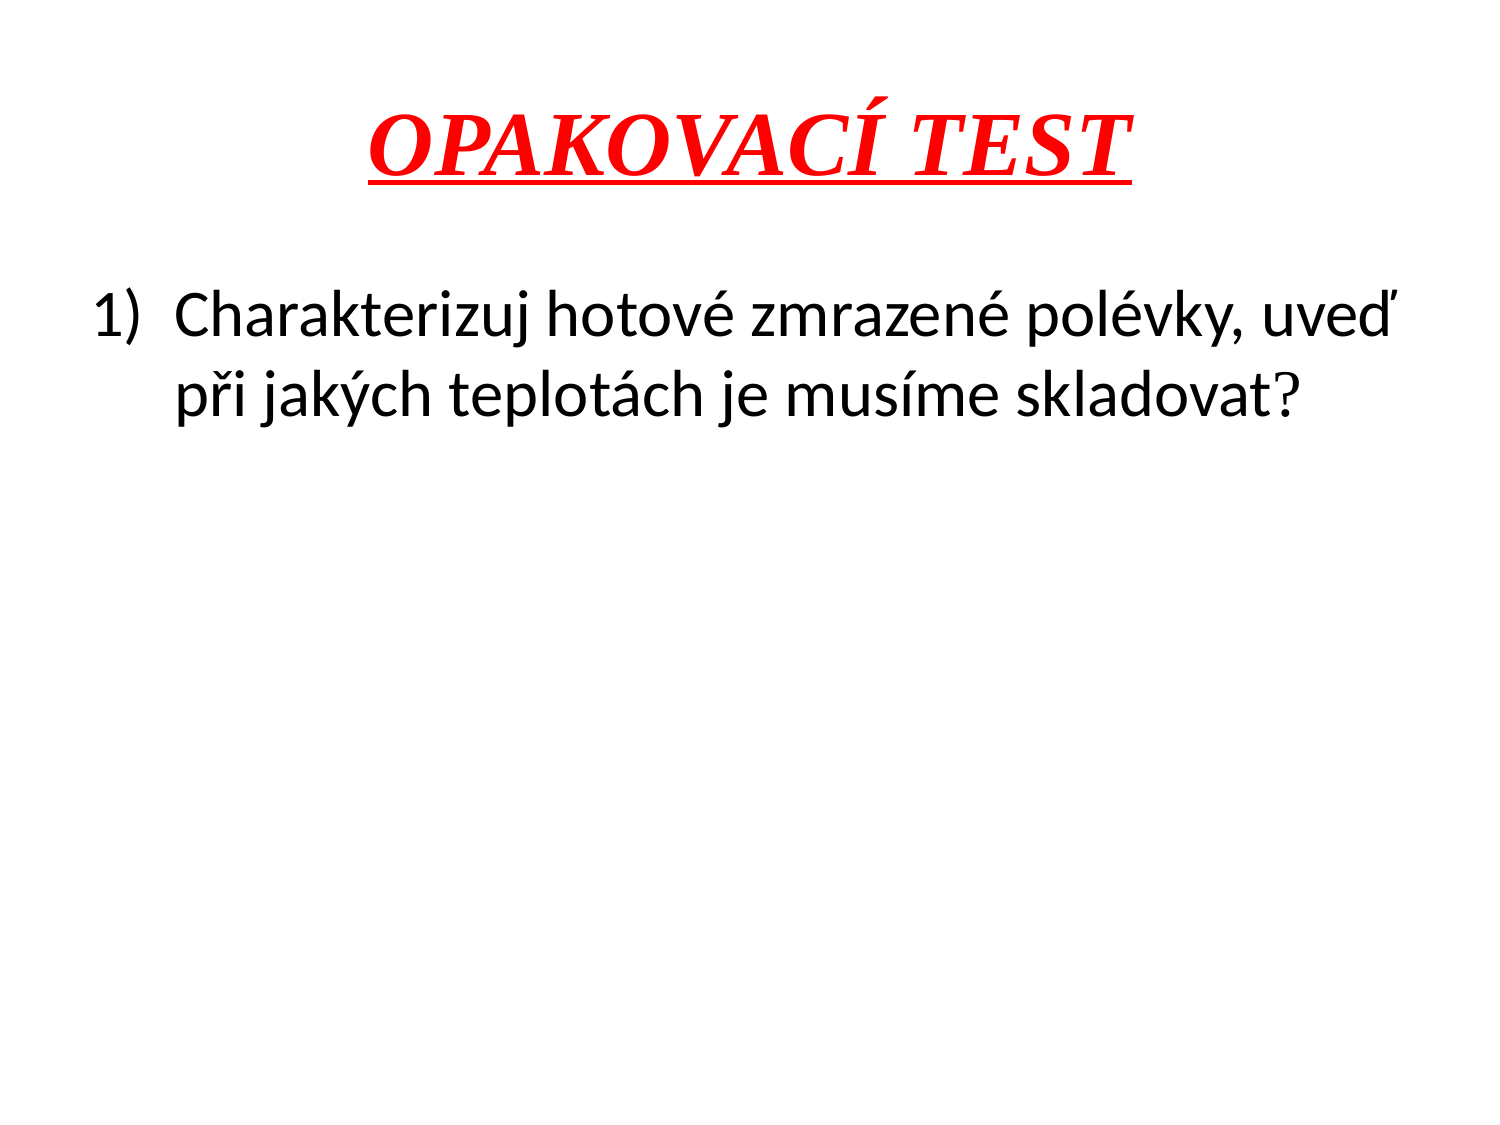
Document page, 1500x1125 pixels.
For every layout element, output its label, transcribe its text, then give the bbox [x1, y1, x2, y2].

title OPAKOVACÍ TEST [75, 45, 1425, 233]
list Charakterizuj hotové zmrazené polévky, uveď při jakých teplotách je musíme skladovat? [75, 262, 1425, 1005]
